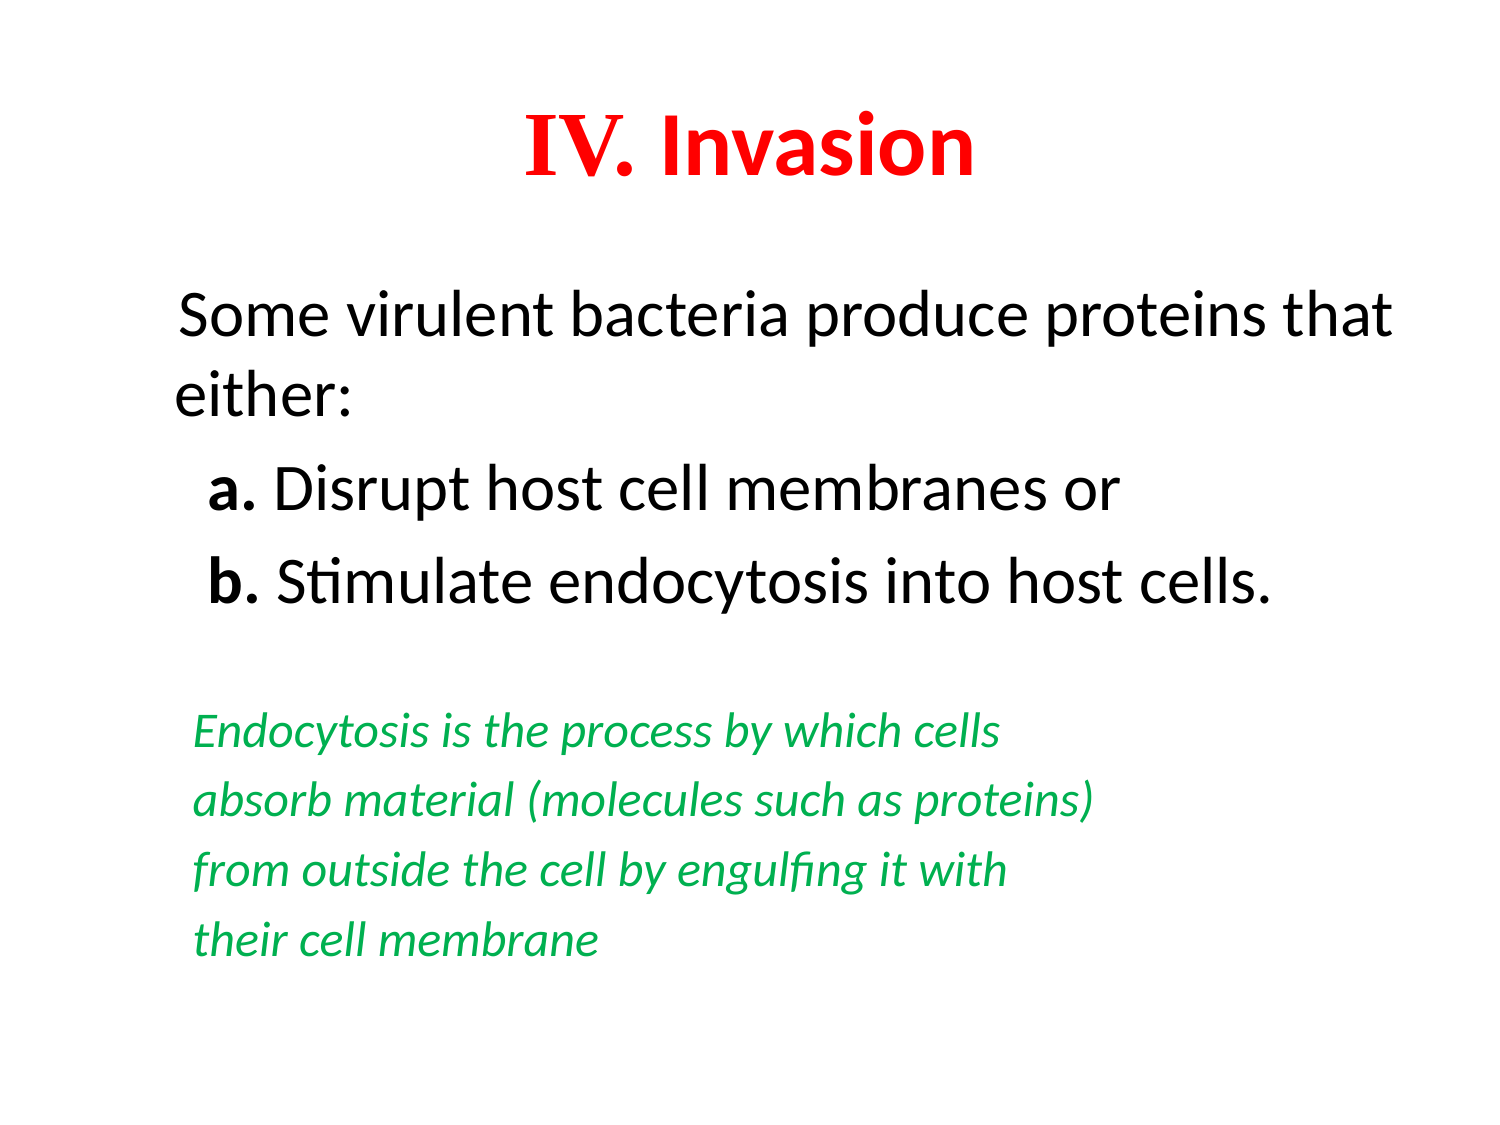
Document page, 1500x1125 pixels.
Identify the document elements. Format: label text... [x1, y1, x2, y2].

title IV. Invasion [75, 45, 1425, 233]
list Some virulent bacteria produce proteins that either: a. Disrupt host cell membranes or b. Stimulate endocytosis into host cells. Endocytosis is the process by which cells absorb material (molecules such as proteins) from outside the cell by engulfing it with their cell membrane [75, 262, 1425, 1005]
